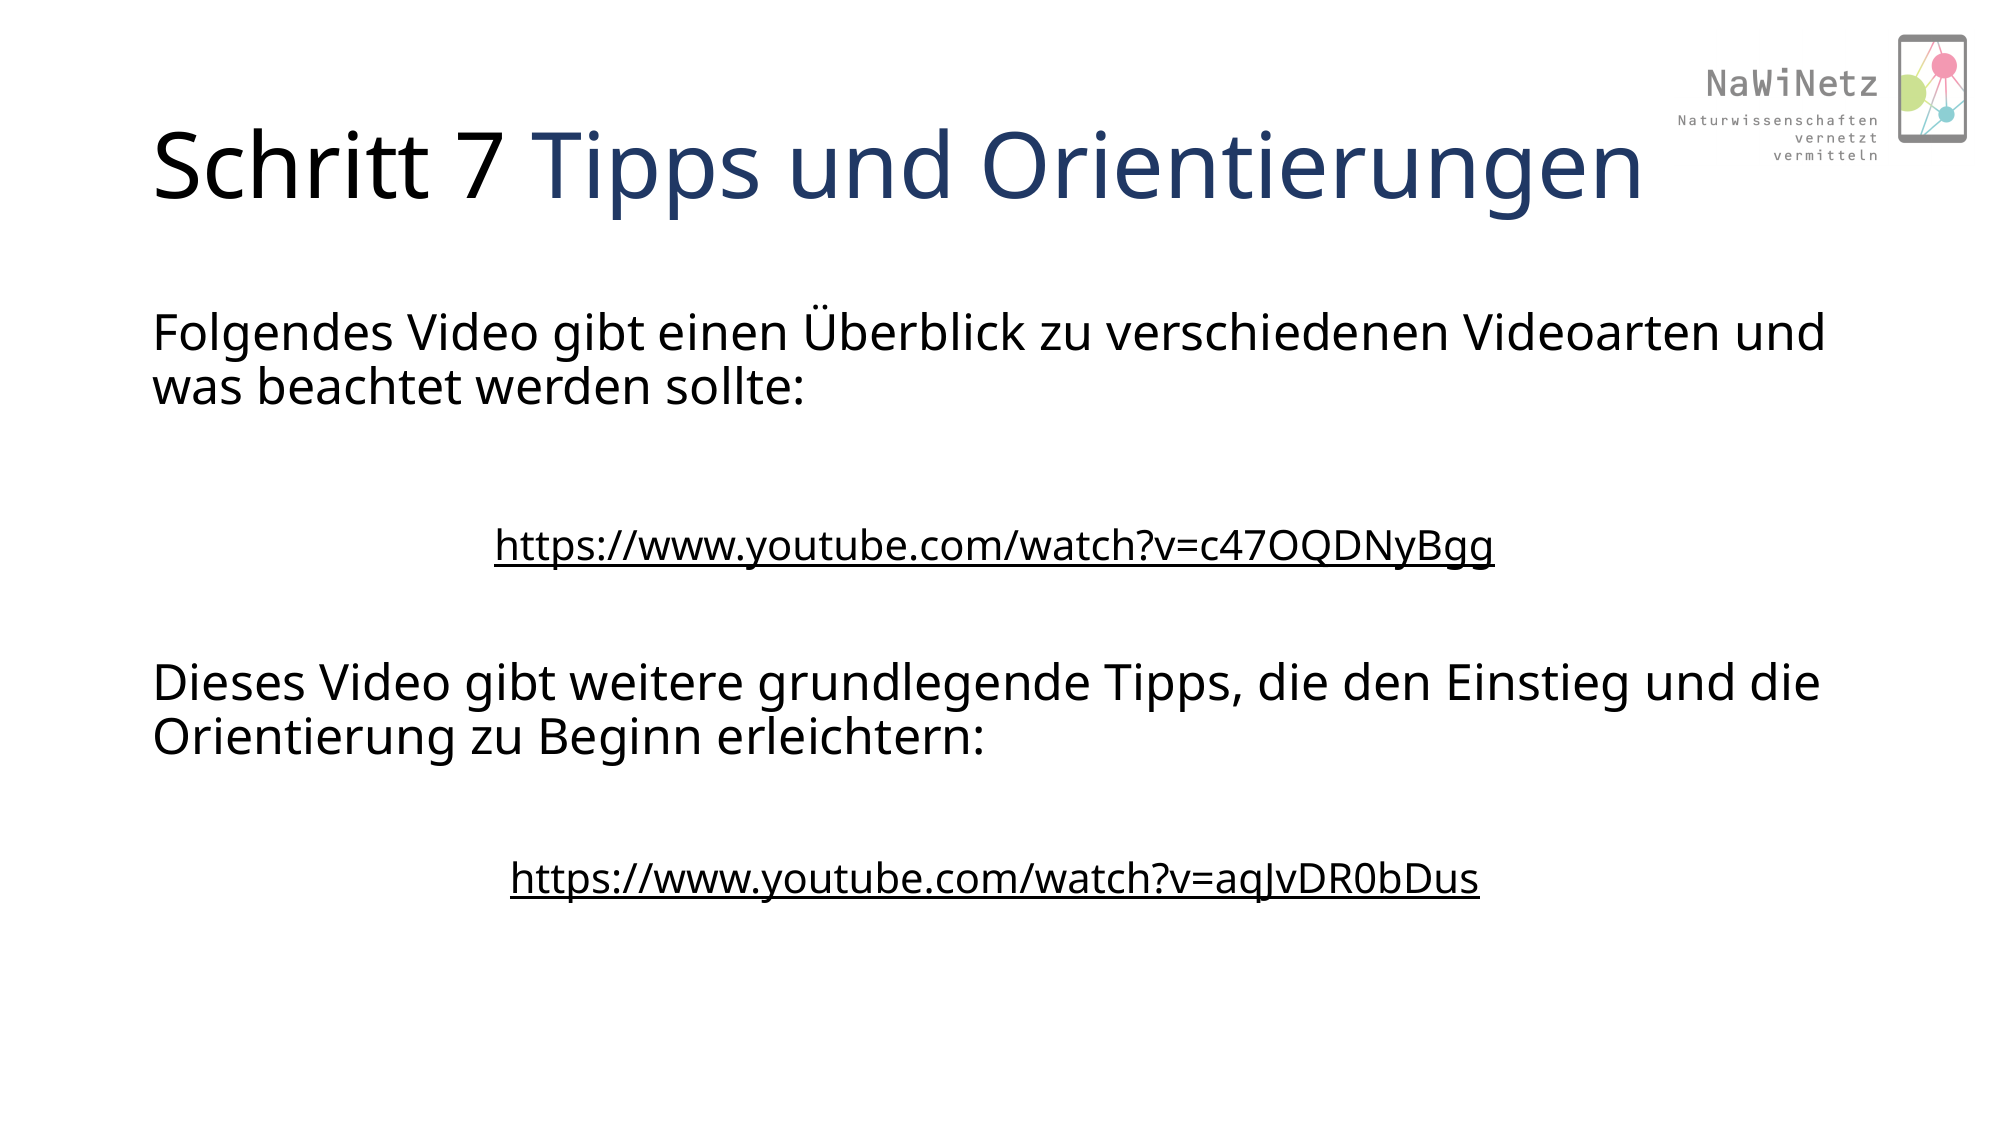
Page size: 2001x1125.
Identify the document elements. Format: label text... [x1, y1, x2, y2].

title Schritt 7 Tipps und Orientierungen [137, 59, 1863, 278]
list Folgendes Video gibt einen Überblick zu verschiedenen Videoarten und was beachtet werden sollte: https://www.youtube.com/watch?v=c47OQDNyBgg Dieses Video gibt weitere grundlegende Tipps, die den Einstieg und die Orientierung zu Beginn erleichtern: https://www.youtube.com/watch?v=aqJvDR0bDus [137, 299, 1863, 1014]
picture [1674, 29, 1975, 166]
